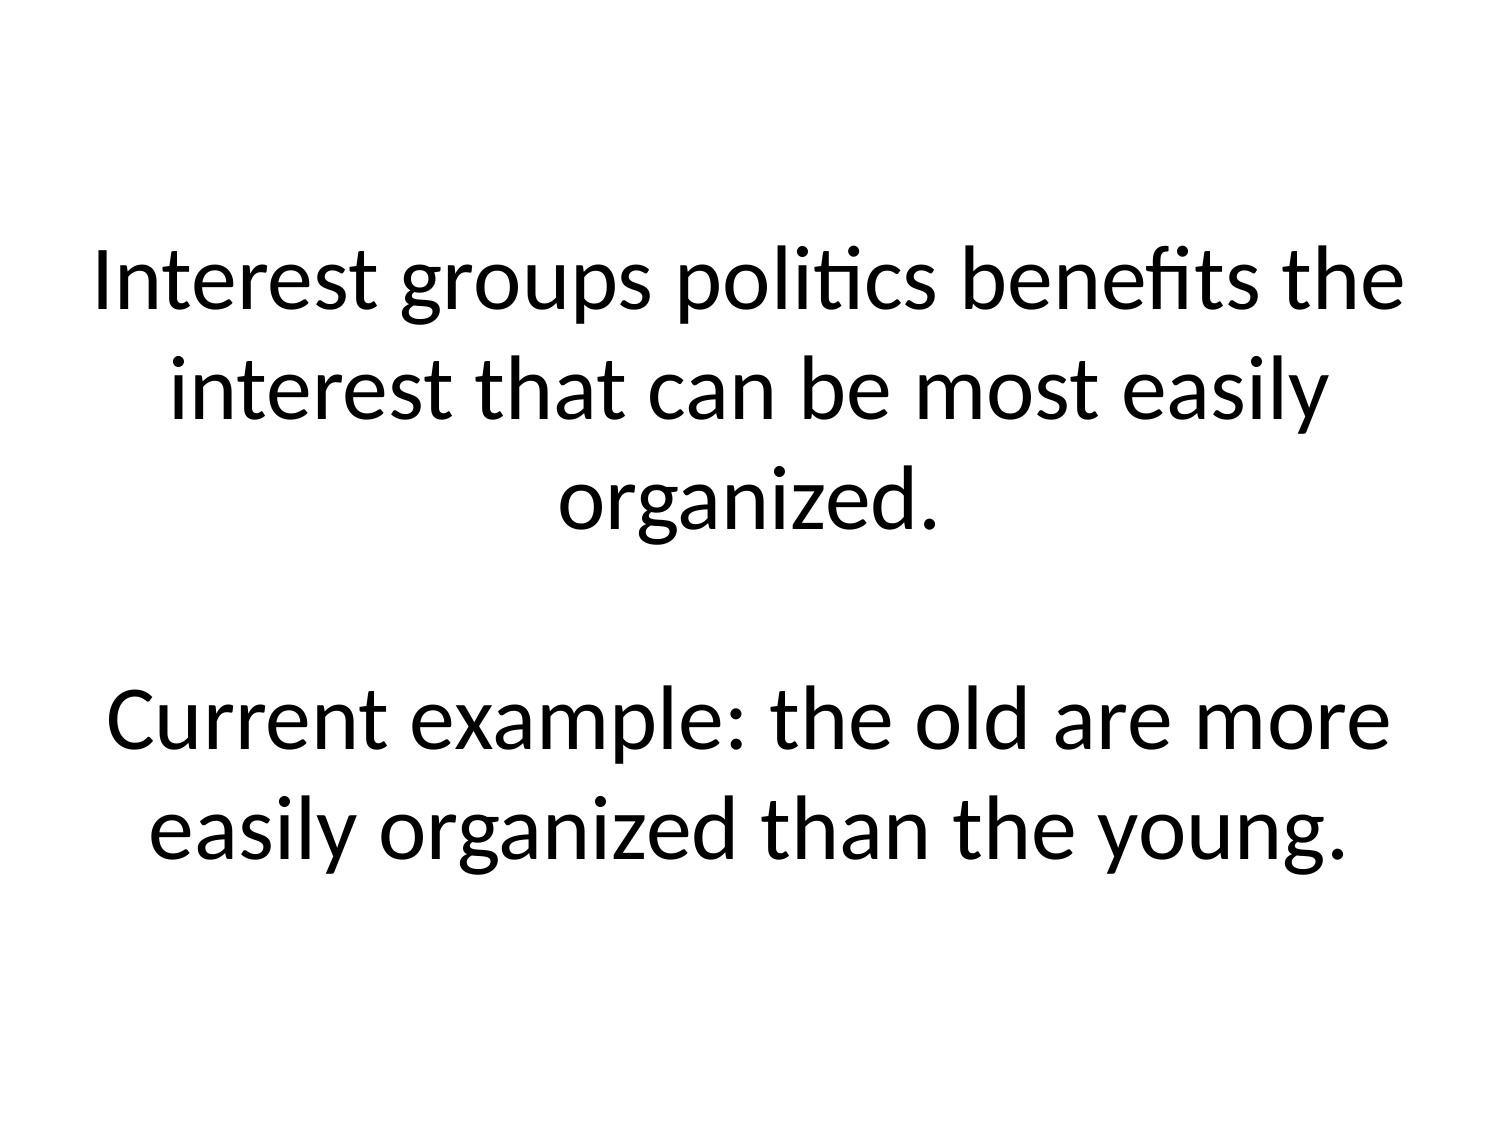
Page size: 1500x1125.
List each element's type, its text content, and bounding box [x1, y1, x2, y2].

title Interest groups politics benefits the interest that can be most easily organized. Current example: the old are more easily organized than the young. [74, 44, 1426, 1051]
